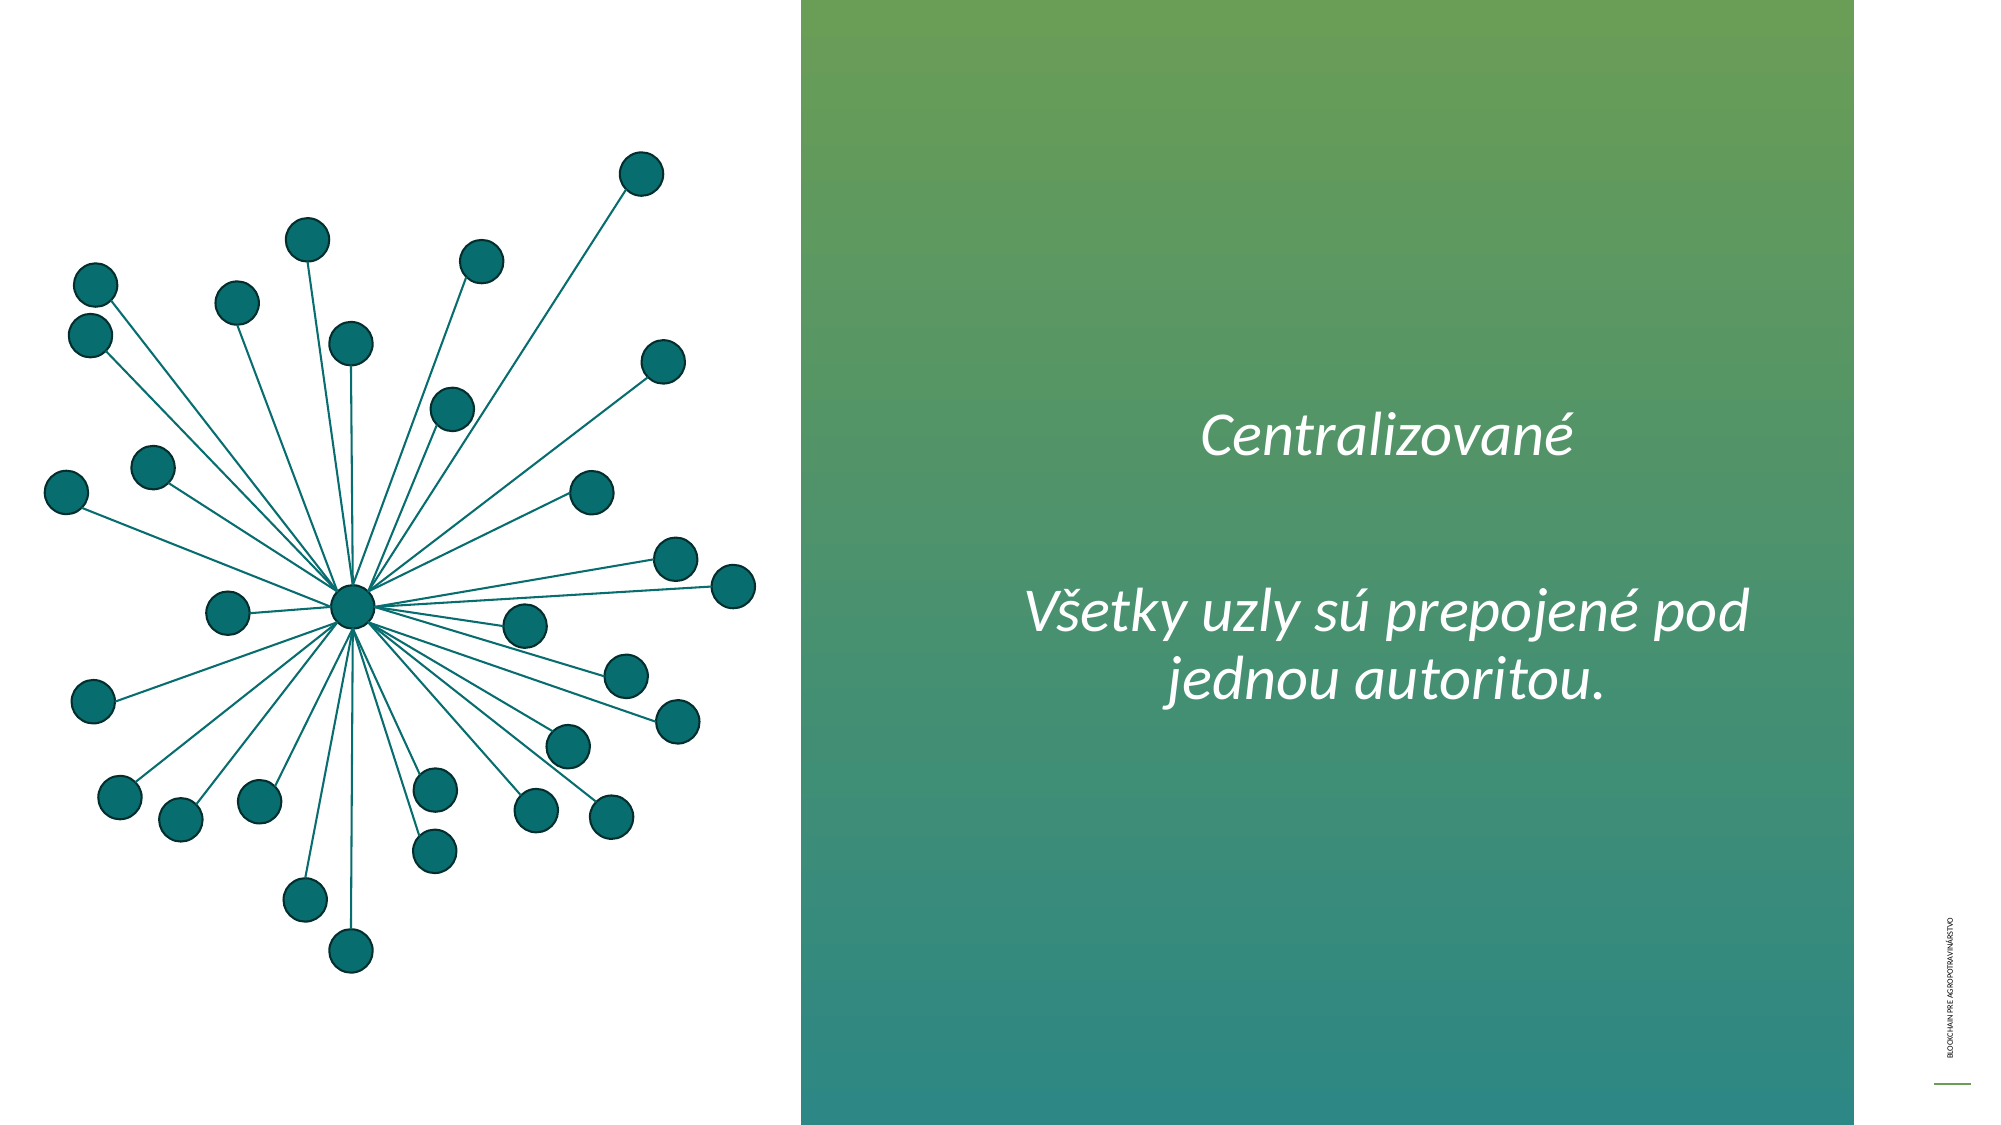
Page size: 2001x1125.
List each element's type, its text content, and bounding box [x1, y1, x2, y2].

list Centralizované Všetky uzly sú prepojené pod jednou autoritou. [999, 97, 1775, 1017]
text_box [44, 152, 756, 973]
